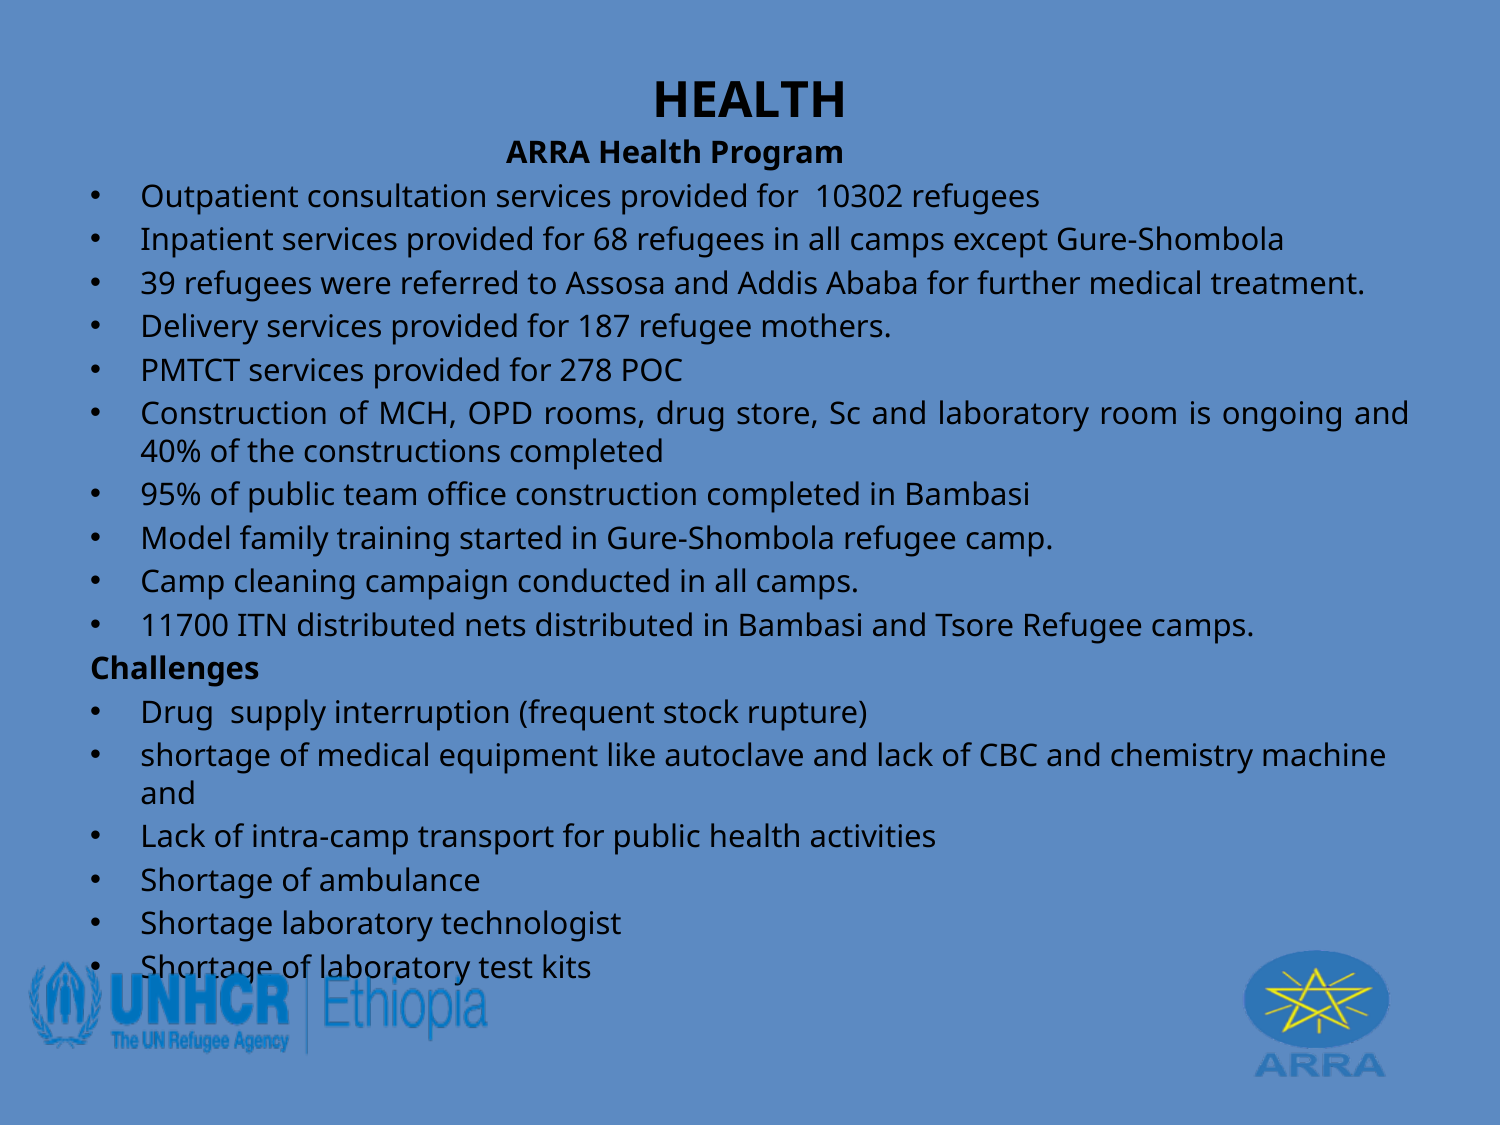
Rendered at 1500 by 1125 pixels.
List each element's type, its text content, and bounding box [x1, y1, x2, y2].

title HEALTH [75, 45, 1425, 125]
picture [1224, 949, 1413, 1104]
picture [0, 912, 488, 1104]
list ARRA Health Program Outpatient consultation services provided for 10302 refugees Inpatient services provided for 68 refugees in all camps except Gure-Shombola 39 refugees were referred to Assosa and Addis Ababa for further medical treatment. Delivery services provided for 187 refugee mothers. PMTCT services provided for 278 POC Construction of MCH, OPD rooms, drug store, Sc and laboratory room is ongoing and 40% of the constructions completed 95% of public team office construction completed in Bambasi Model family training started in Gure-Shombola refugee camp. Camp cleaning campaign conducted in all camps. 11700 ITN distributed nets distributed in Bambasi and Tsore Refugee camps. Challenges Drug supply interruption (frequent stock rupture) shortage of medical equipment like autoclave and lack of CBC and chemistry machine and Lack of intra-camp transport for public health activities Shortage of ambulance Shortage laboratory technologist Shortage of laboratory test kits [75, 125, 1425, 1005]
